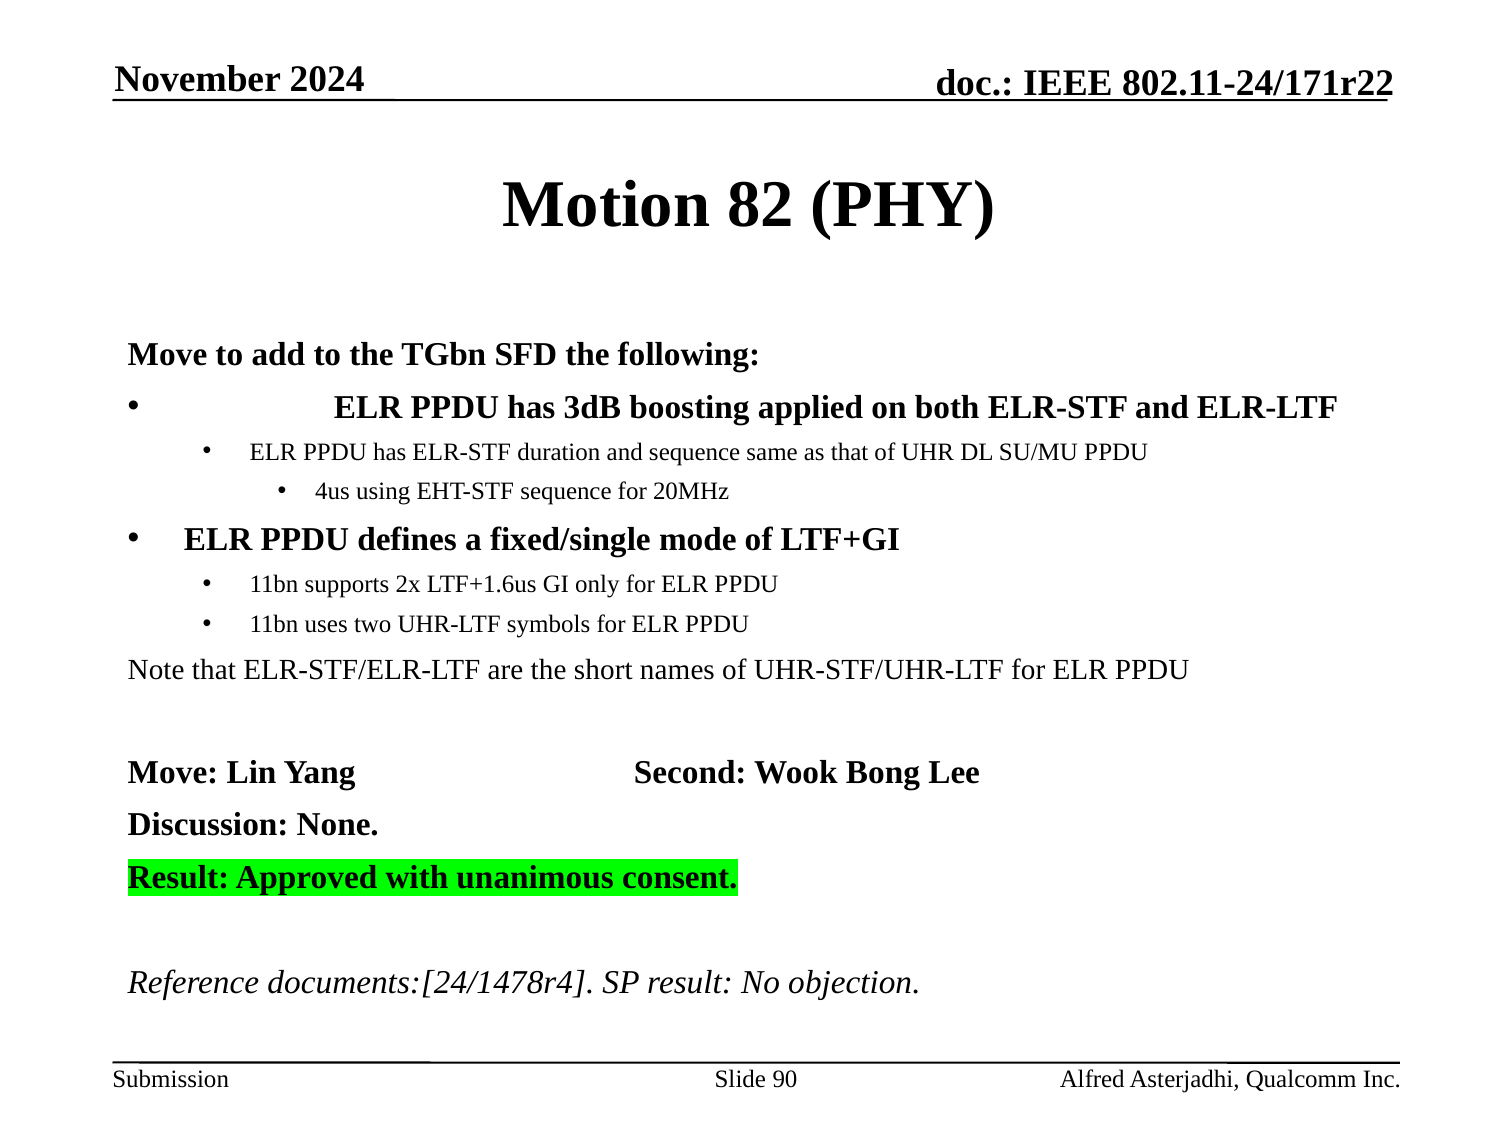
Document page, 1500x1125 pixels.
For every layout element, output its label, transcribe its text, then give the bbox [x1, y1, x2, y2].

title Motion 82 (PHY) [112, 112, 1388, 288]
footer Alfred Asterjadhi, Qualcomm Inc. [878, 1061, 1402, 1093]
list Move to add to the TGbn SFD the following: ELR PPDU has 3dB boosting applied on both ELR-STF and ELR-LTF ELR PPDU has ELR-STF duration and sequence same as that of UHR DL SU/MU PPDU 4us using EHT-STF sequence for 20MHz ELR PPDU defines a fixed/single mode of LTF+GI 11bn supports 2x LTF+1.6us GI only for ELR PPDU 11bn uses two UHR-LTF symbols for ELR PPDU Note that ELR-STF/ELR-LTF are the short names of UHR-STF/UHR-LTF for ELR PPDU Move: Lin Yang Second: Wook Bong Lee Discussion: None. Result: Approved with unanimous consent. Reference documents:[24/1478r4]. SP result: No objection. [112, 324, 1388, 1063]
slide_number Slide 90 [712, 1061, 800, 1123]
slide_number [114, 54, 423, 100]
